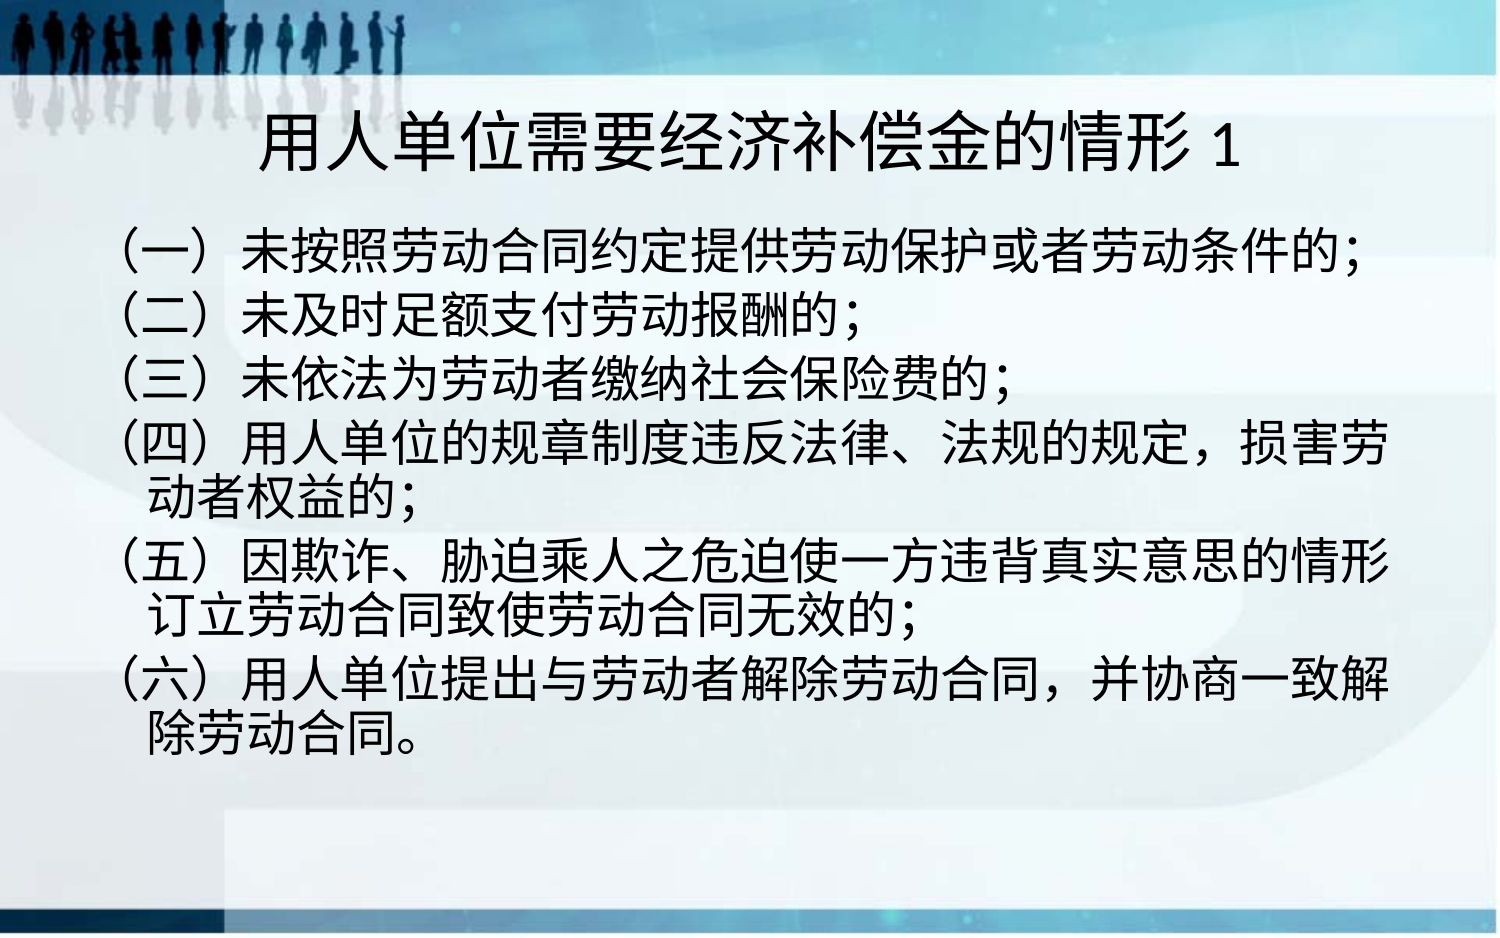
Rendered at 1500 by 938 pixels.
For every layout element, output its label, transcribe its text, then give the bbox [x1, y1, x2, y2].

list （一）未按照劳动合同约定提供劳动保护或者劳动条件的； （二）未及时足额支付劳动报酬的； （三）未依法为劳动者缴纳社会保险费的； （四）用人单位的规章制度违反法律、法规的规定，损害劳动者权益的； （五）因欺诈、胁迫乘人之危迫使一方违背真实意思的情形订立劳动合同致使劳动合同无效的； （六）用人单位提出与劳动者解除劳动合同，并协商一致解除劳动合同。 [74, 218, 1426, 838]
title 用人单位需要经济补偿金的情形1 [74, 70, 1426, 210]
picture [0, 0, 1500, 938]
